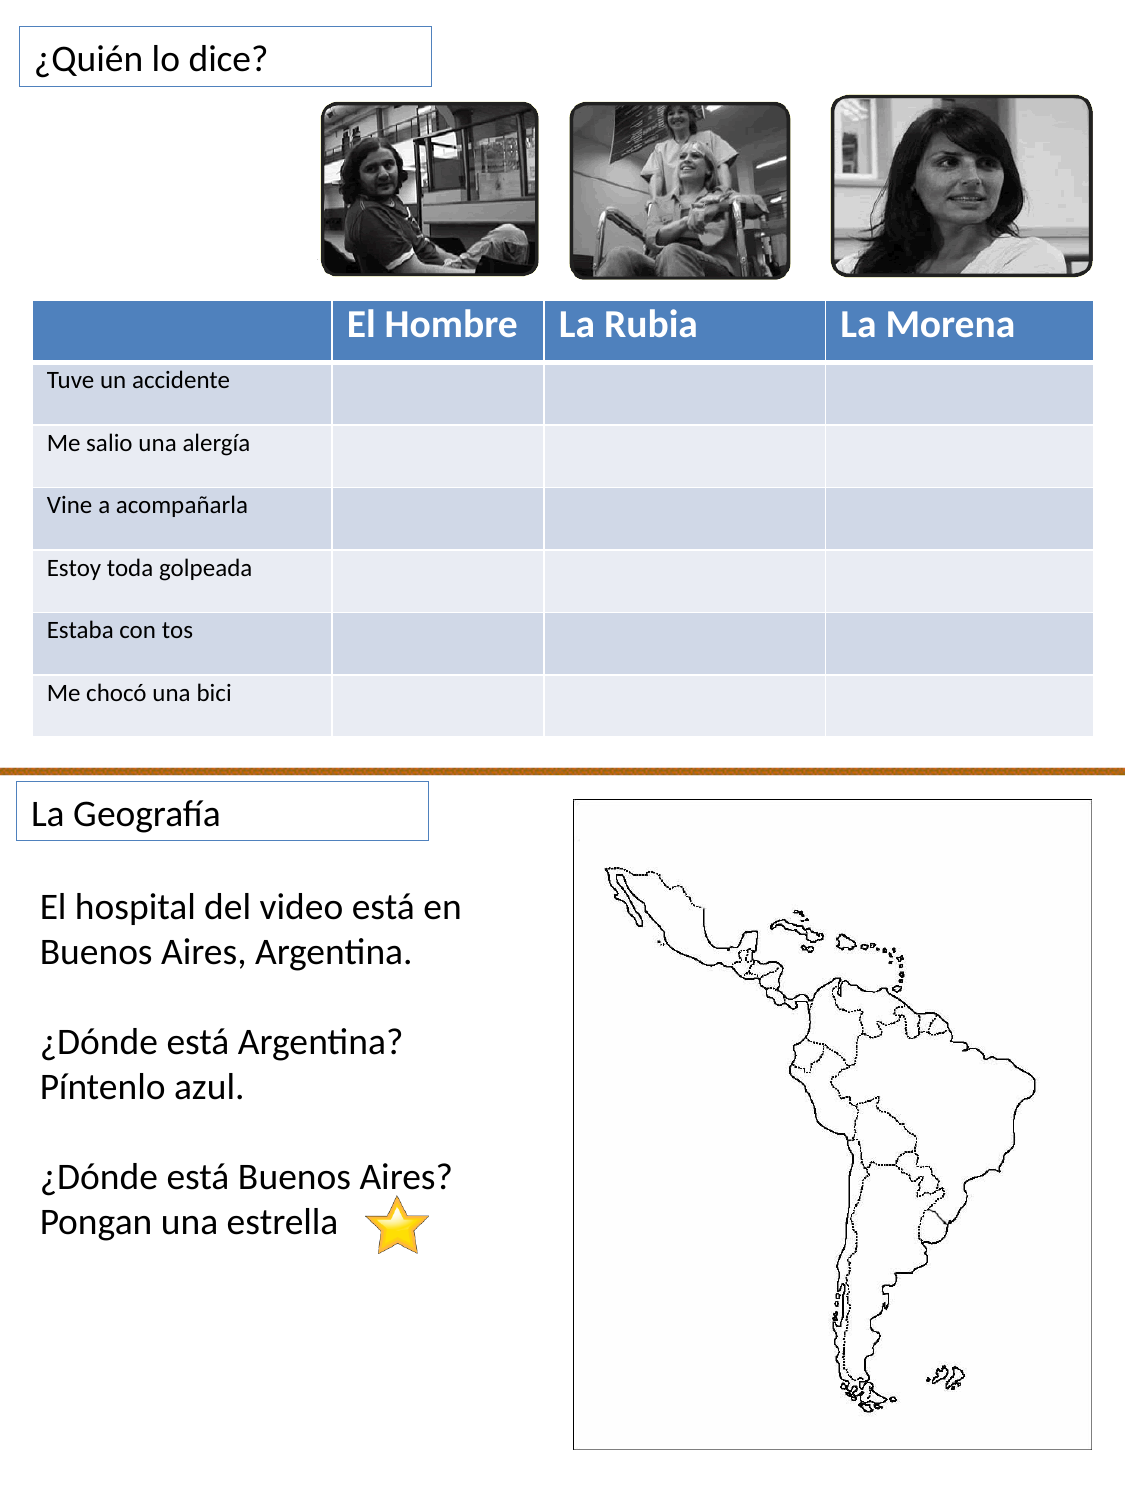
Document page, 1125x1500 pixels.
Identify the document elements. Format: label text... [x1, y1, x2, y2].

table_cell [333, 426, 543, 487]
picture [365, 1195, 429, 1254]
table_cell [333, 365, 543, 424]
picture [573, 799, 1093, 1451]
table_cell [826, 551, 1093, 612]
picture [309, 87, 553, 288]
table_header El Hombre [333, 301, 543, 360]
table_cell Vine a acompañarla [33, 488, 331, 549]
text_box La Geografía [16, 791, 429, 841]
table_cell Me chocó una bici [33, 676, 331, 736]
table_cell Tuve un accidente [33, 365, 331, 424]
text_box ¿Quién lo dice? [19, 26, 432, 87]
table_cell [826, 613, 1093, 674]
picture [830, 87, 1095, 282]
table_cell [333, 613, 543, 674]
table_header [33, 301, 331, 360]
table_cell [333, 488, 543, 549]
table_cell [545, 613, 825, 674]
table_header La Rubia [545, 301, 825, 360]
table_cell Estoy toda golpeada [33, 551, 331, 612]
picture [557, 93, 802, 288]
table_cell [545, 676, 825, 736]
table_cell [545, 365, 825, 424]
table_header La Morena [826, 301, 1093, 360]
table_cell Me salio una alergía [33, 426, 331, 487]
table_cell [545, 426, 825, 487]
text_box El hospital del video está en Buenos Aires, Argentina. ¿Dónde está Argentina? Píntenlo azul. ¿Dónde está Buenos Aires? Pongan una estrella [24, 874, 500, 1250]
table_cell [826, 365, 1093, 424]
table_cell [333, 676, 543, 736]
table_cell [826, 676, 1093, 736]
table_cell [826, 426, 1093, 487]
table_cell [826, 488, 1093, 549]
table_cell [545, 488, 825, 549]
picture [0, 762, 1125, 782]
table_cell [545, 551, 825, 612]
table_cell Estaba con tos [33, 613, 331, 674]
table_cell [333, 551, 543, 612]
